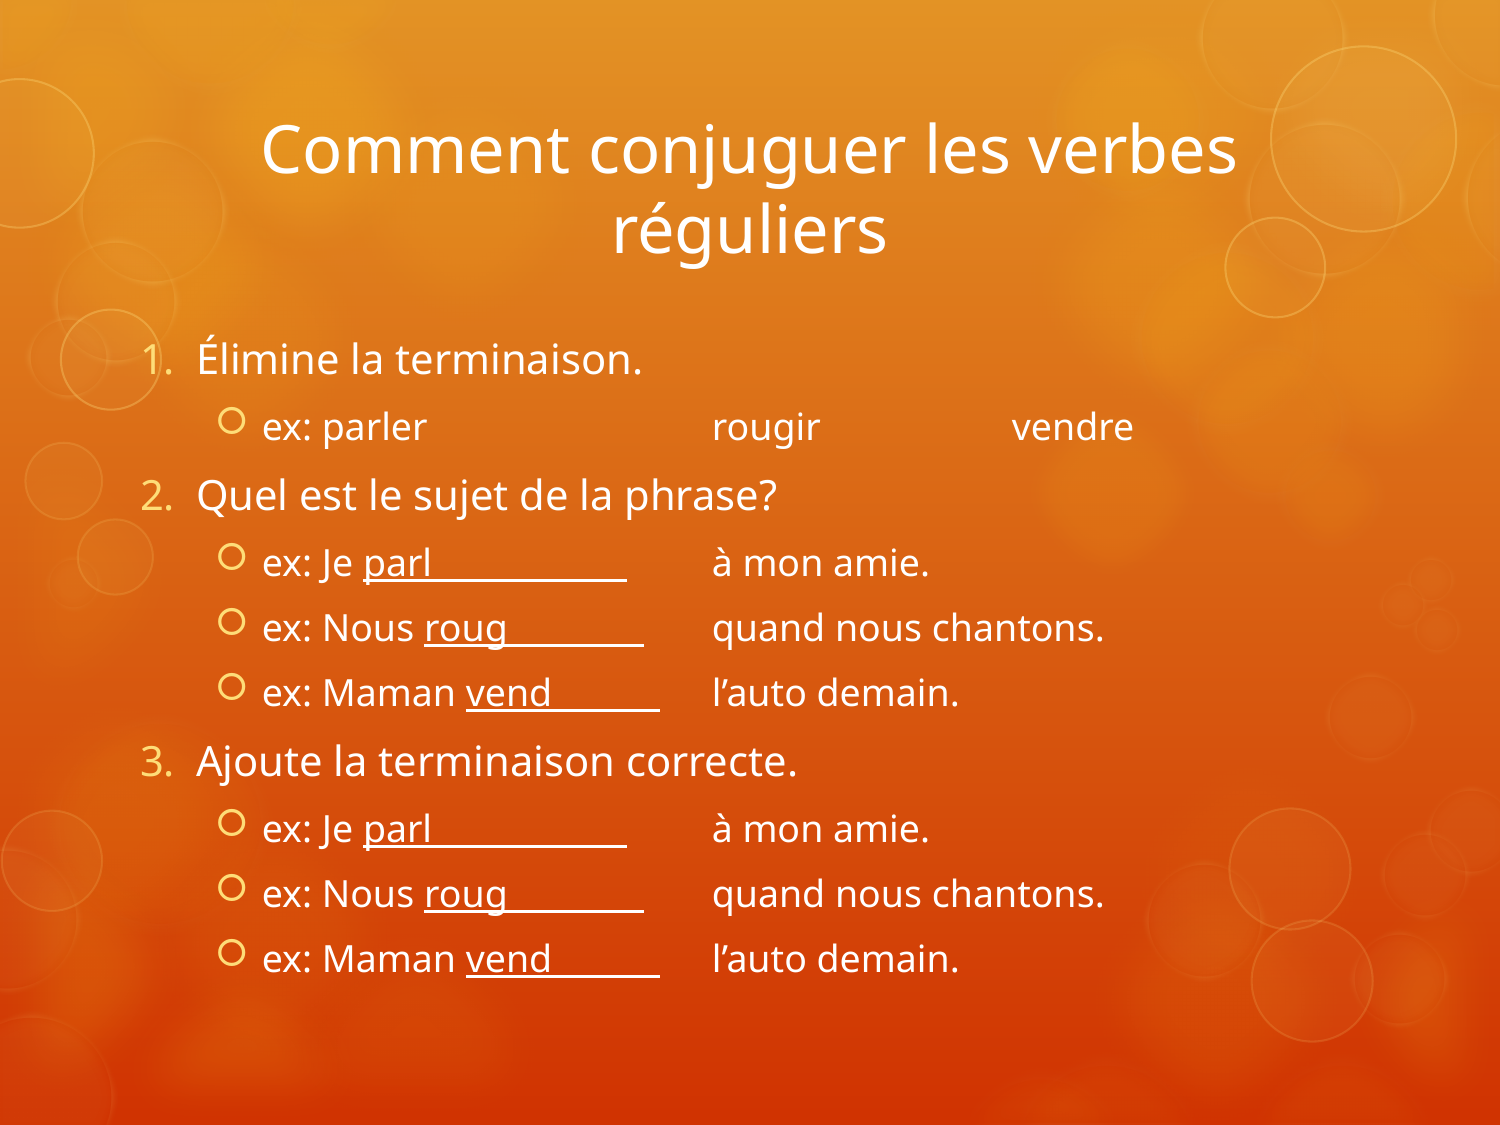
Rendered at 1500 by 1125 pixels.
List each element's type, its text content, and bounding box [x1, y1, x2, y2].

list Élimine la terminaison. ex: parler rougir vendre Quel est le sujet de la phrase? ex: Je parl à mon amie. ex: Nous roug quand nous chantons. ex: Maman vend l’auto demain. Ajoute la terminaison correcte. ex: Je parl à mon amie. ex: Nous roug quand nous chantons. ex: Maman vend l’auto demain. [125, 224, 1335, 1088]
title Comment conjuguer les verbes réguliers [165, 110, 1335, 224]
